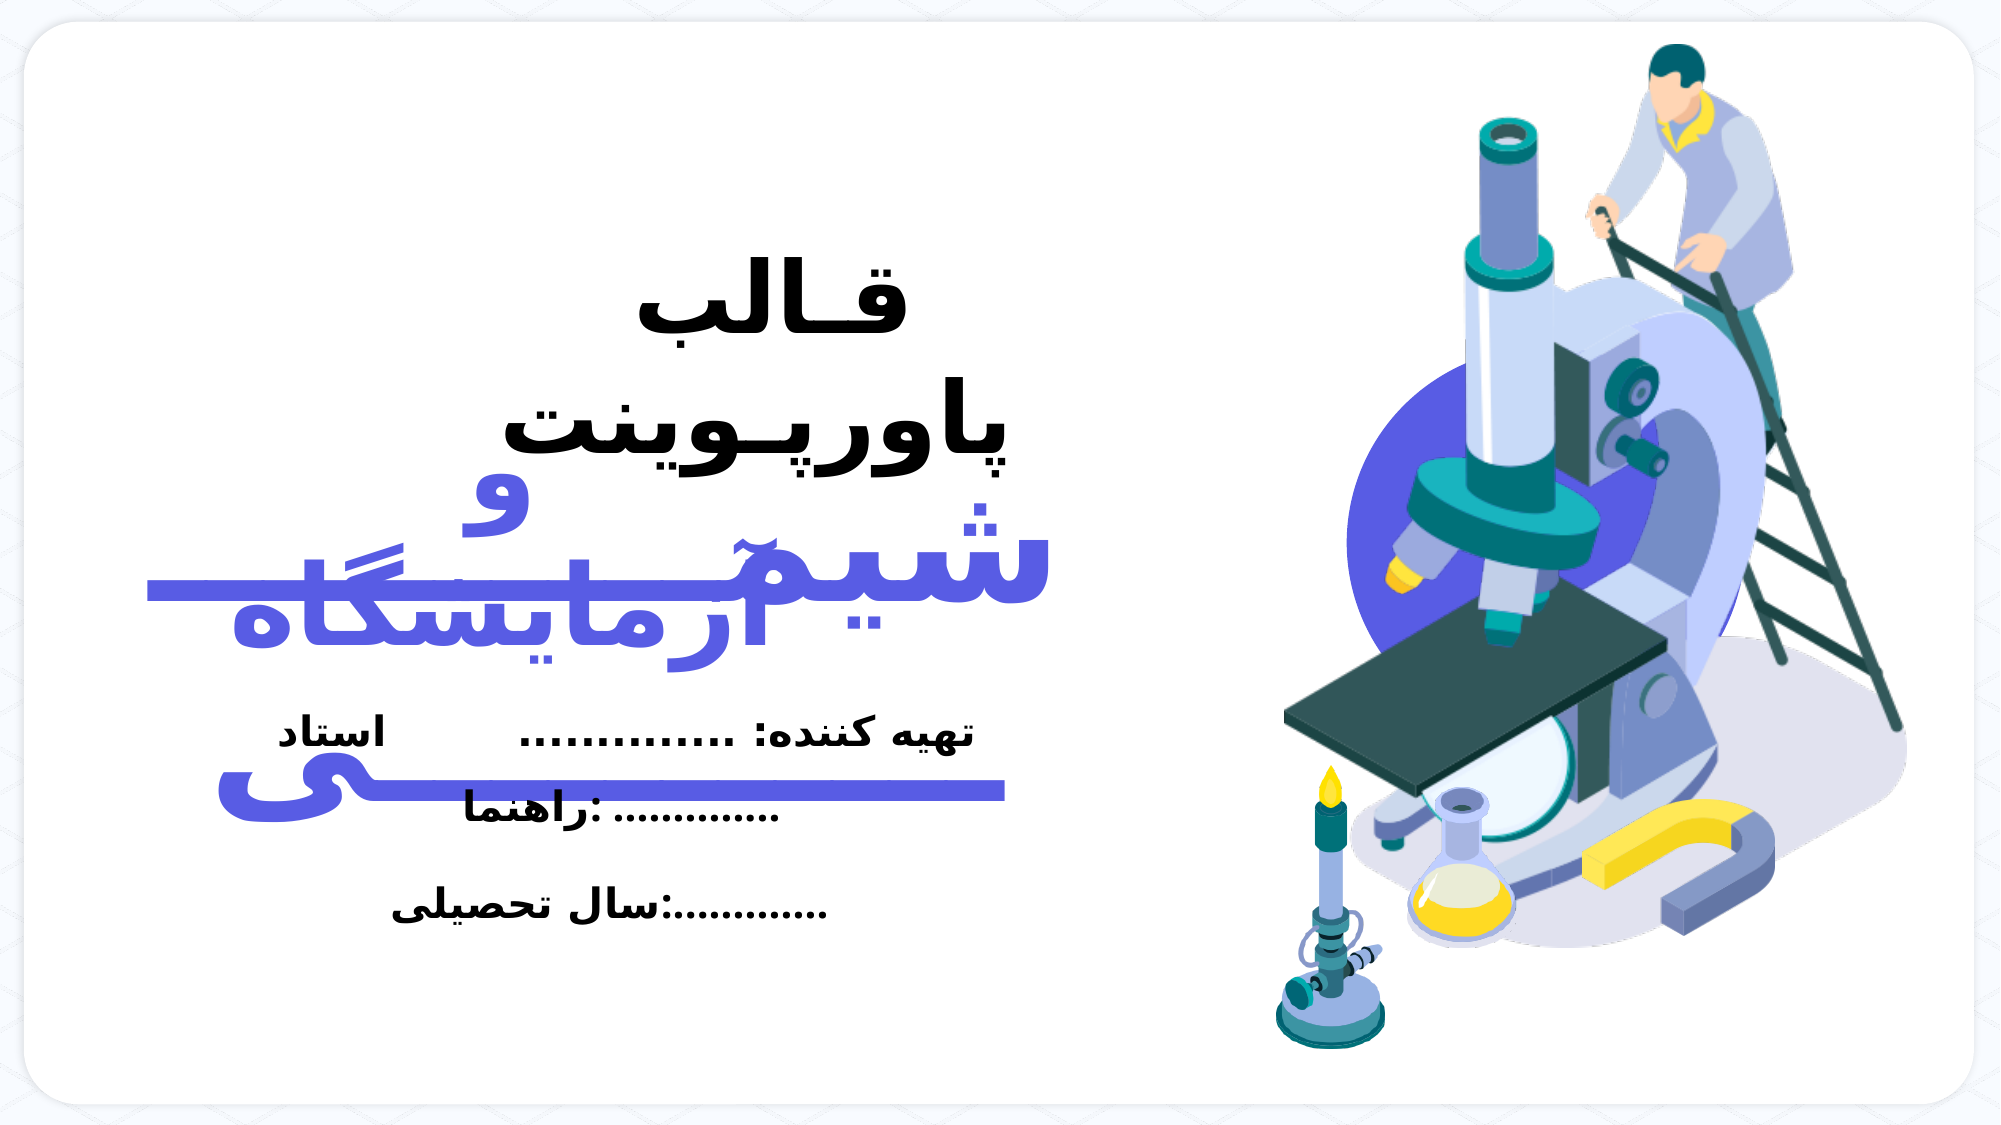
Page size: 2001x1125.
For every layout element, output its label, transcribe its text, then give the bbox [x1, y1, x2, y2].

picture [1276, 44, 1907, 1049]
text_box تهیه کننده: .............. استاد راهنما: .............. [138, 672, 1115, 837]
text_box قـالب پاورپـوینت [475, 226, 1073, 481]
text_box و آزمایشگاه [163, 390, 842, 675]
text_box سال تحصیلی:............. [142, 844, 1076, 935]
text_box شیمـــــــــــــــــــــی [118, 427, 1095, 842]
